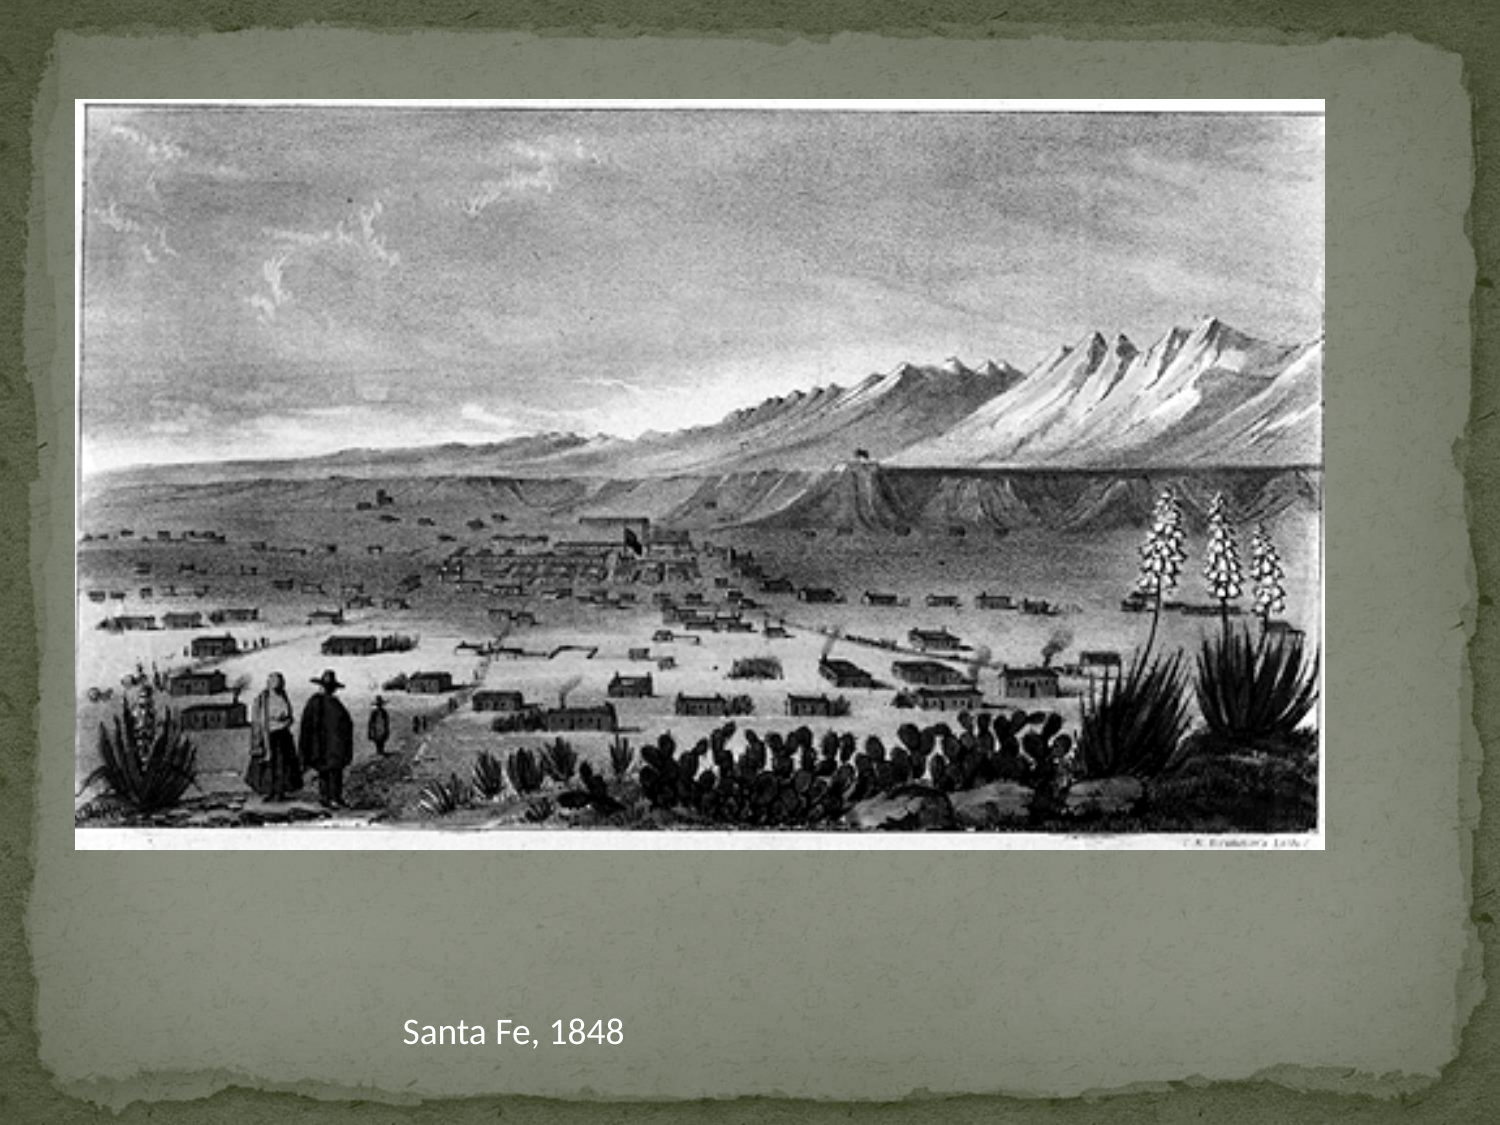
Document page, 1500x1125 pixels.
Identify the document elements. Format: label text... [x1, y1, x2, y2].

text_box Santa Fe, 1848 [387, 999, 643, 1061]
picture [0, 0, 1500, 1125]
